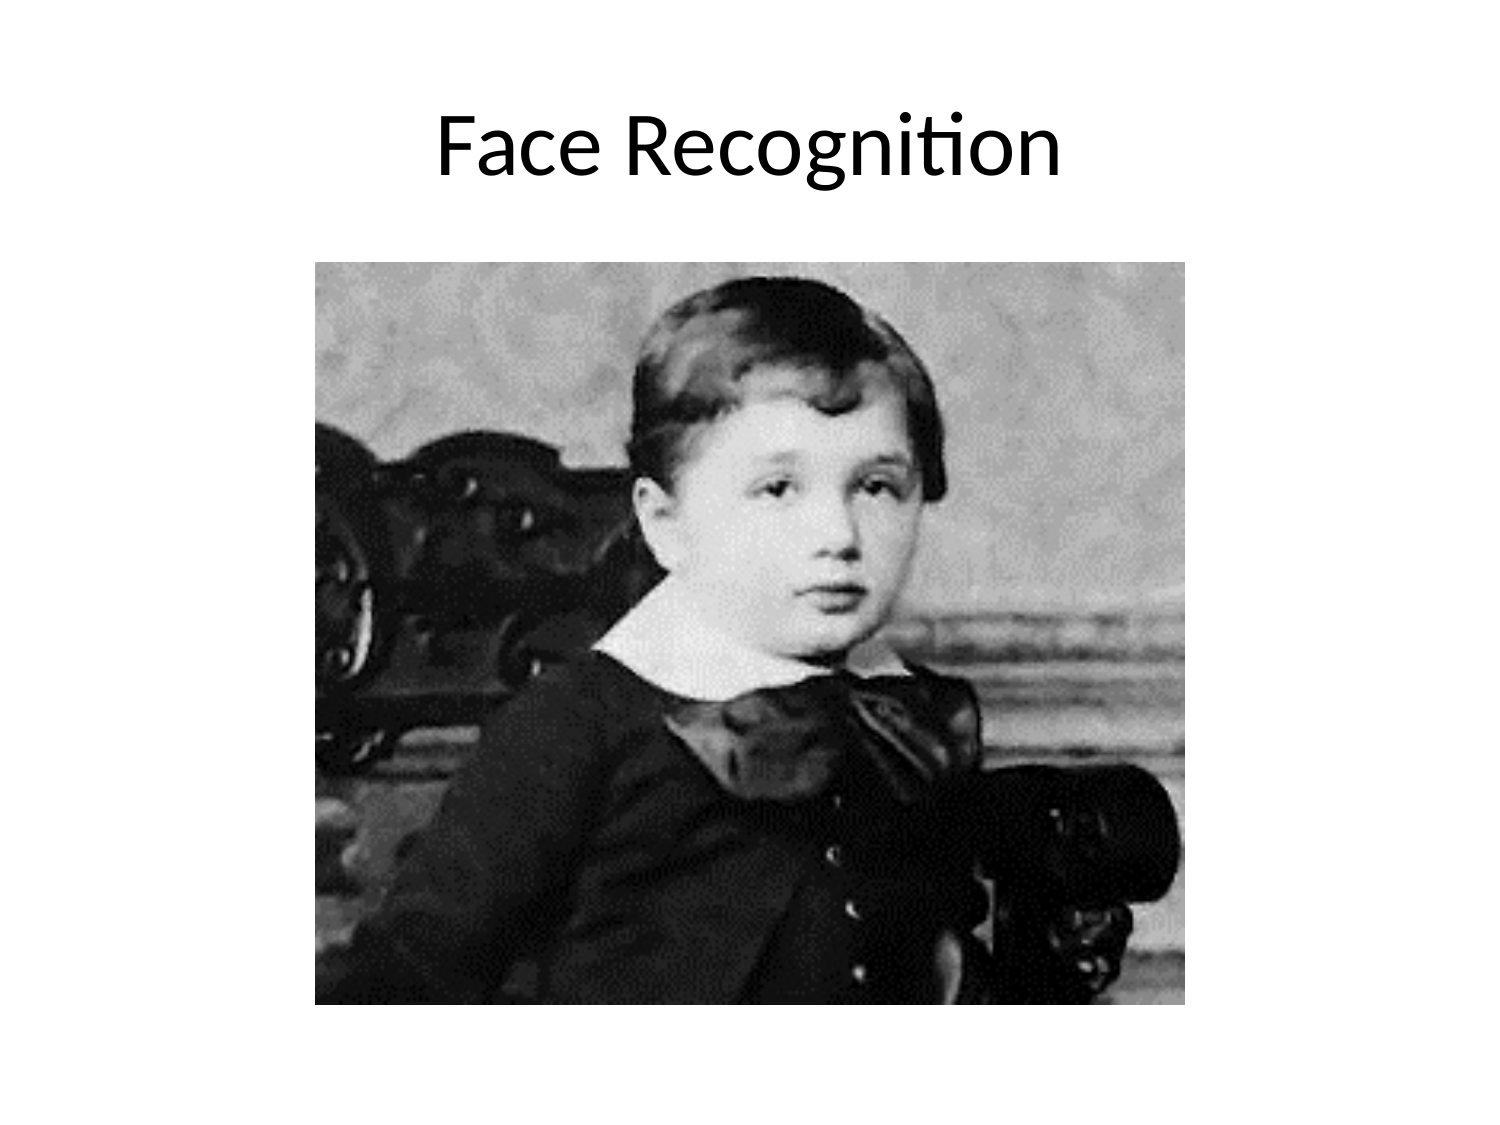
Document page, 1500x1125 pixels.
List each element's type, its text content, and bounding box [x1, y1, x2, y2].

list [74, 262, 1426, 1006]
title Face Recognition [75, 45, 1425, 233]
